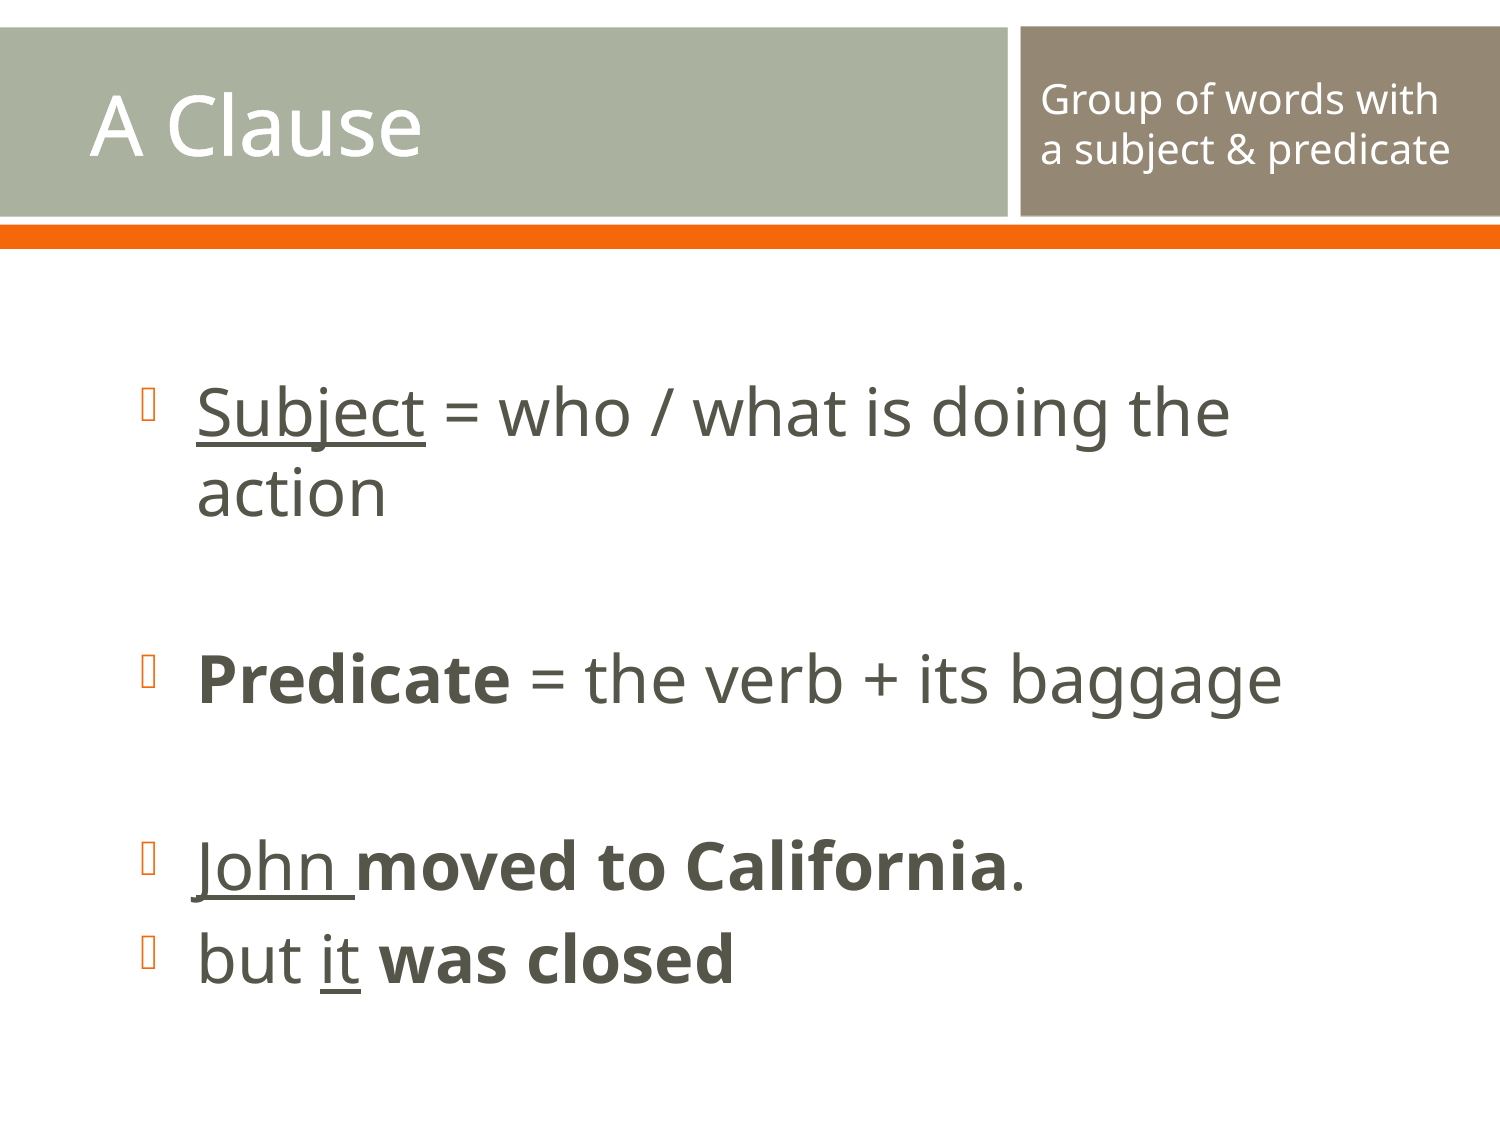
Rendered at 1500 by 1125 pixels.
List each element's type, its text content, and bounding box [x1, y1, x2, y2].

list Group of words with a subject & predicate [1025, 45, 1475, 200]
title A Clause [75, 44, 1000, 200]
list Subject = who / what is doing the action Predicate = the verb + its baggage John moved to California. but it was closed [125, 362, 1413, 1018]
